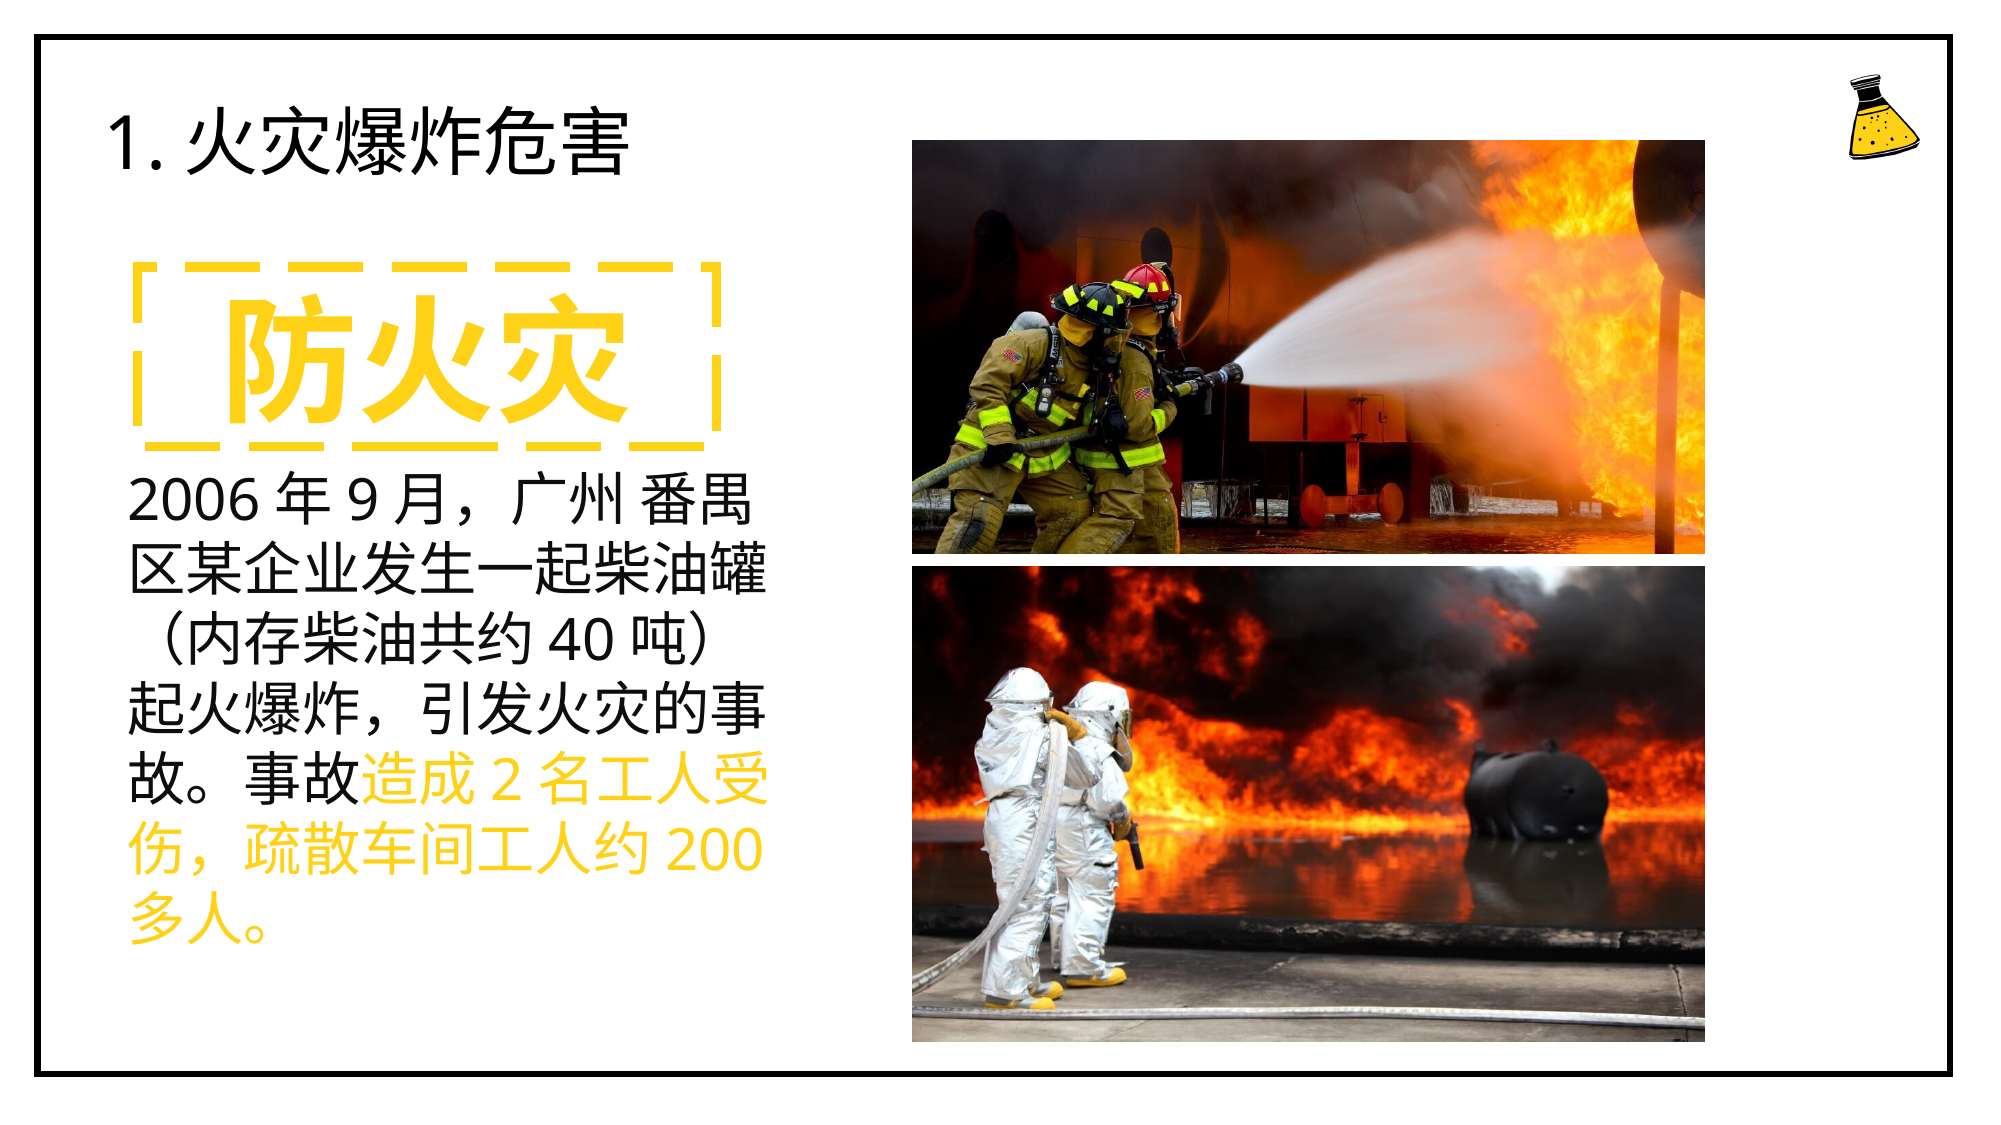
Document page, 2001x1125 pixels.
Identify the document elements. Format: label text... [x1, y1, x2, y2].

text_box 2006年9月，广州 番禺区某企业发生一起柴油罐（内存柴油共约40吨）起火爆炸，引发火灾的事故。事故造成2名工人受伤，疏散车间工人约200多人。 [112, 454, 811, 960]
text_box 防火灾 [137, 266, 717, 448]
text_box 1.火灾爆炸危害 [88, 87, 738, 193]
picture [1849, 74, 1920, 160]
picture [912, 140, 1705, 555]
picture [912, 566, 1705, 1042]
